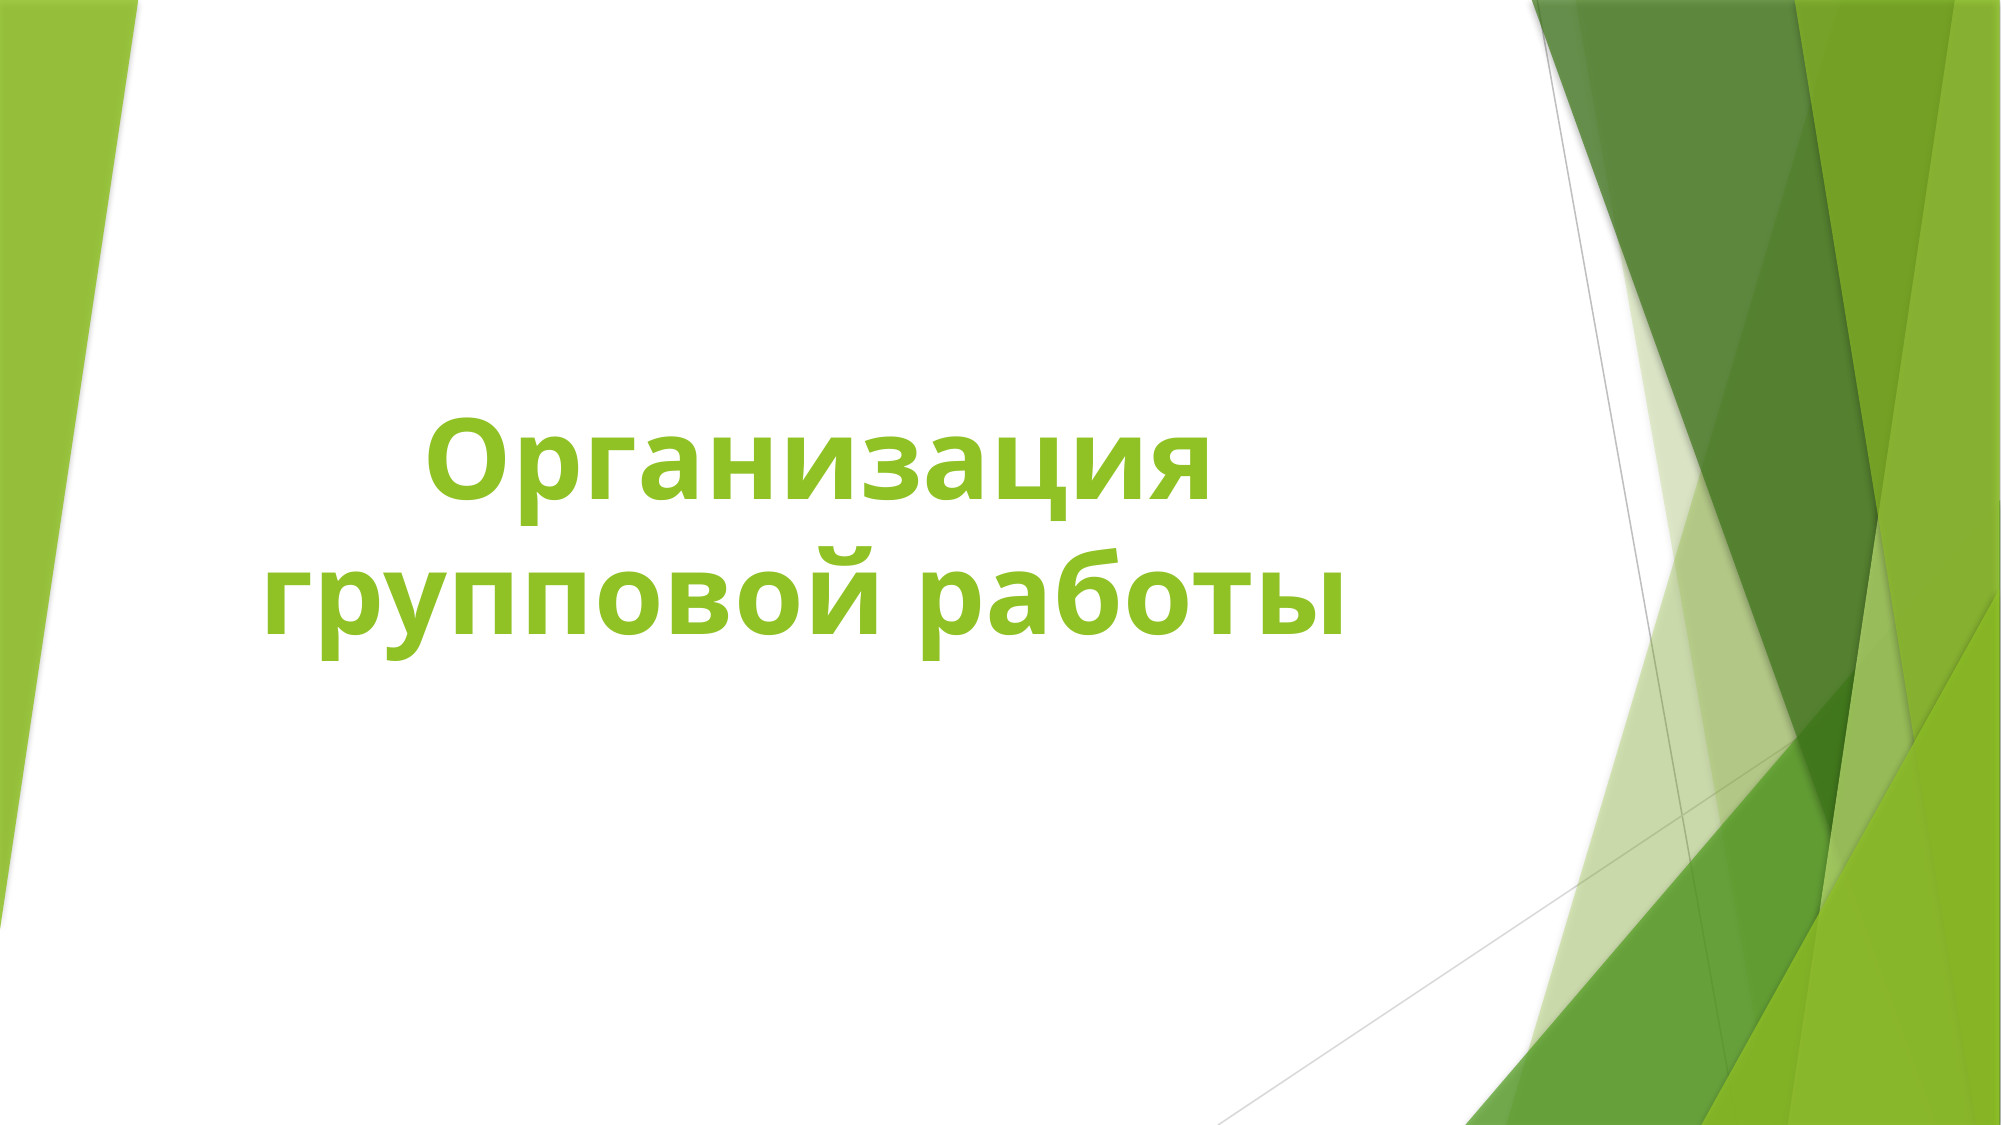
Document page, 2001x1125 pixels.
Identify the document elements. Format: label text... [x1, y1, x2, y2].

title Организация групповой работы [117, 147, 1522, 665]
